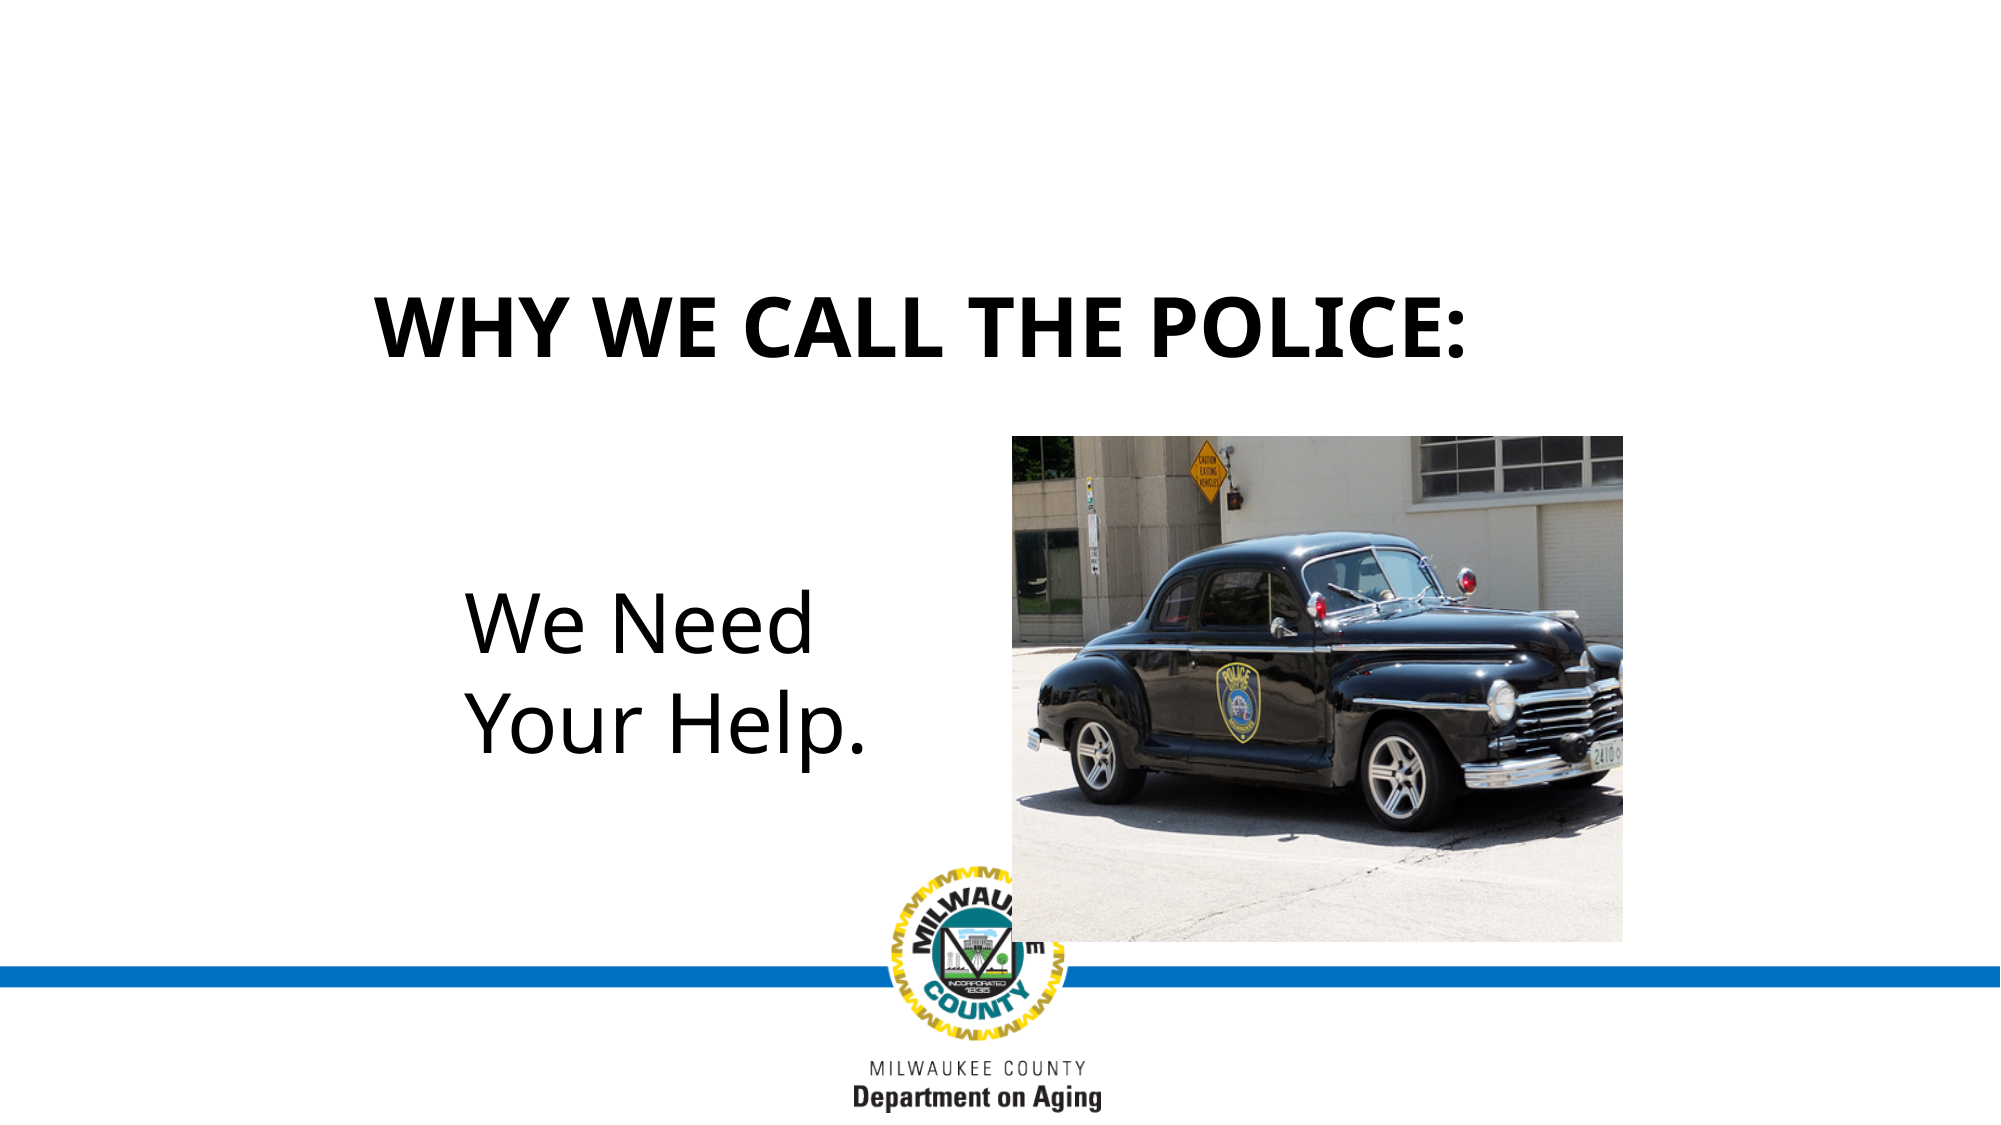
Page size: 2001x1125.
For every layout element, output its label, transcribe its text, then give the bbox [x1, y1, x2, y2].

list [1012, 436, 1623, 942]
text_box We Need Your Help. [449, 562, 902, 778]
picture [854, 862, 1101, 1113]
title WHY WE CALL THE POLICE: [359, 224, 1666, 437]
